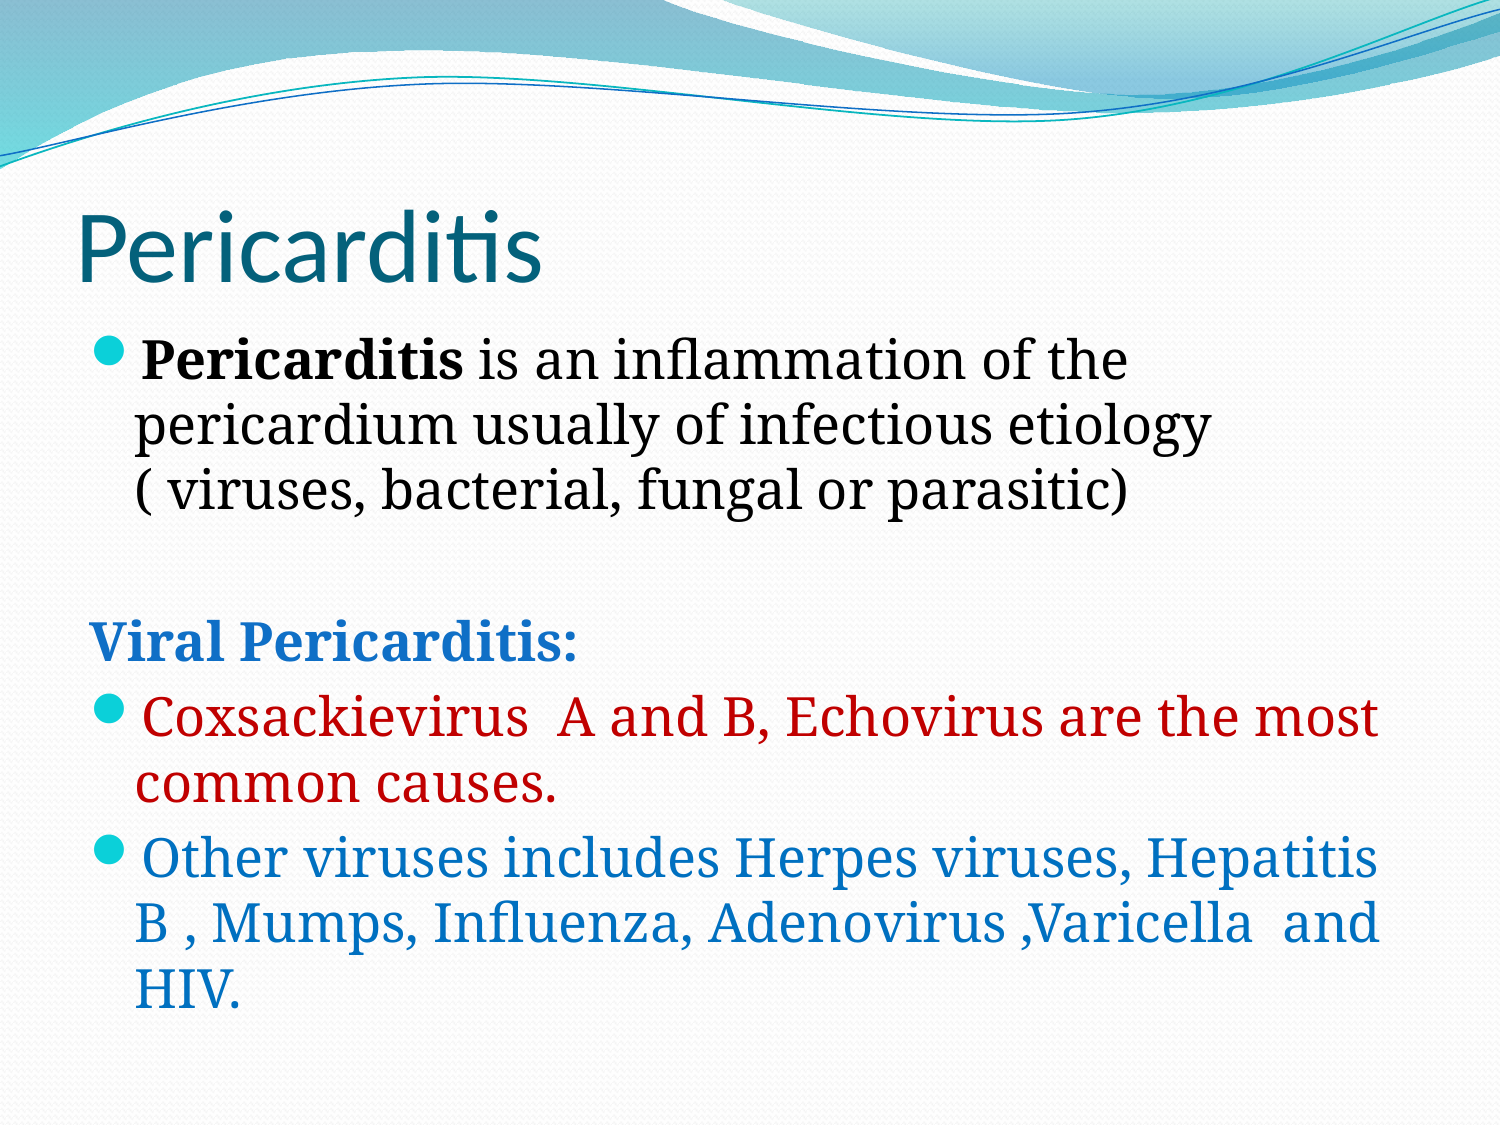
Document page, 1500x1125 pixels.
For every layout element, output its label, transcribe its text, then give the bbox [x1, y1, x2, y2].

title Pericarditis [75, 115, 1425, 303]
list Pericarditis is an inflammation of the pericardium usually of infectious etiology ( viruses, bacterial, fungal or parasitic) Viral Pericarditis: Coxsackievirus A and B, Echovirus are the most common causes. Other viruses includes Herpes viruses, Hepatitis B , Mumps, Influenza, Adenovirus ,Varicella and HIV. [75, 317, 1425, 1038]
